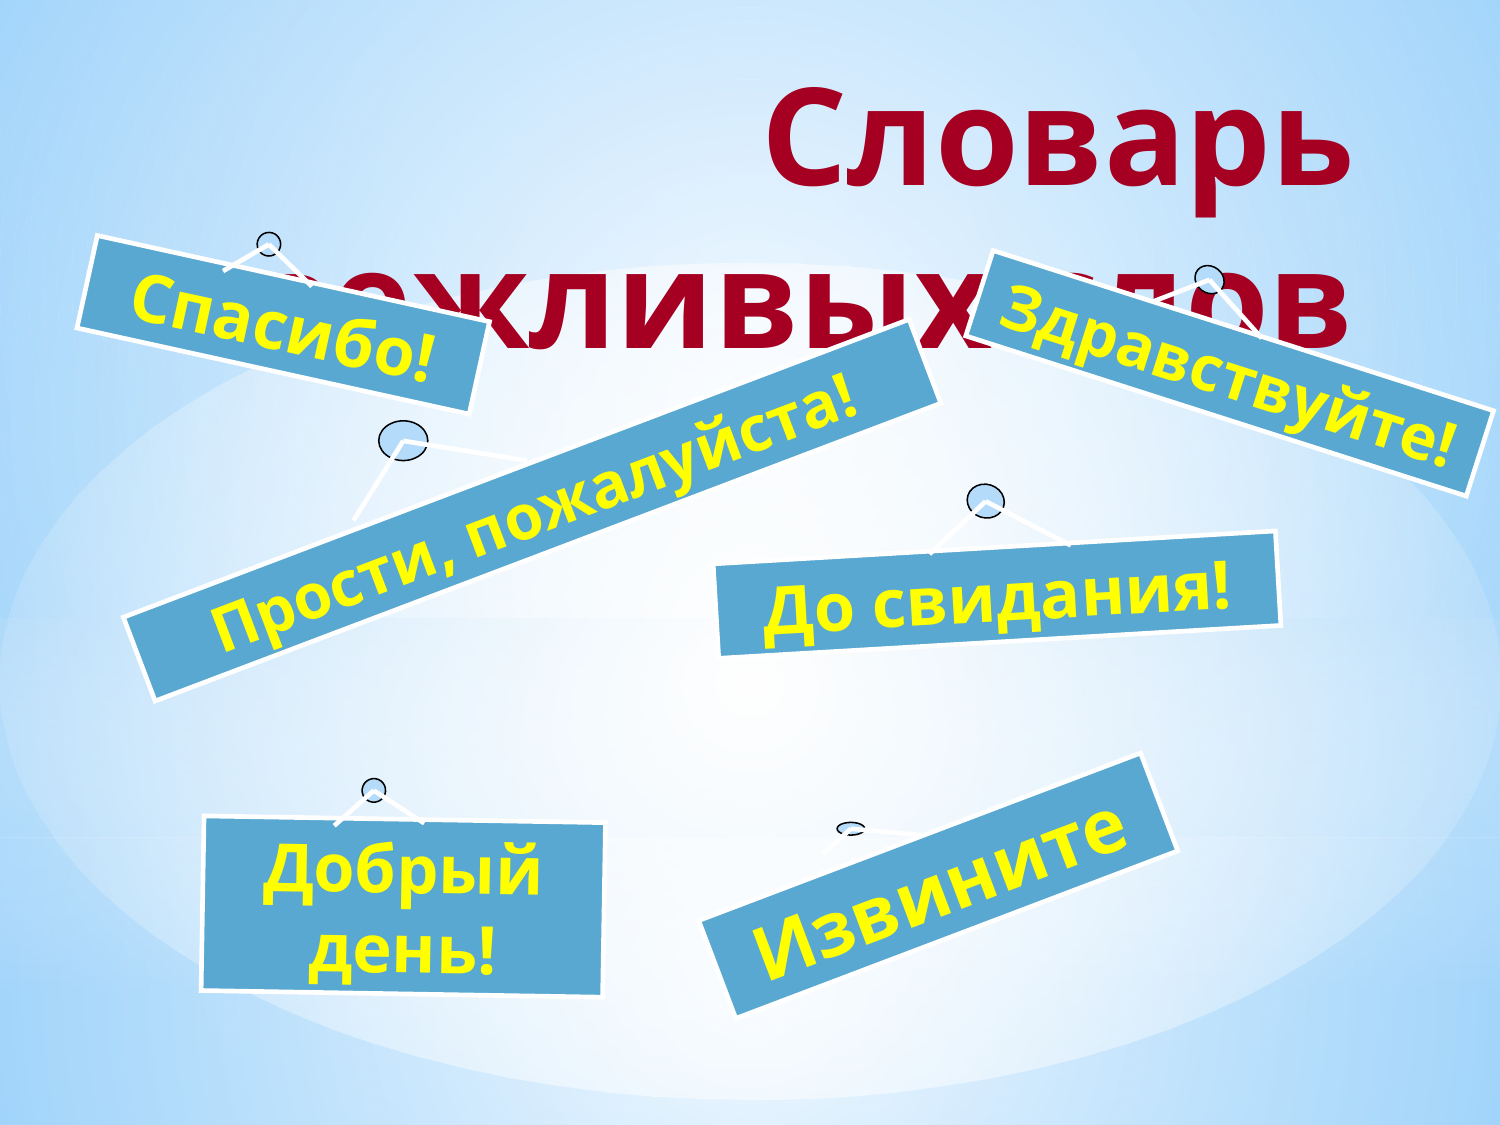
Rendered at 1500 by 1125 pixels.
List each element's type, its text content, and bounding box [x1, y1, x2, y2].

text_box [88, 255, 491, 380]
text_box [206, 798, 609, 1000]
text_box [715, 491, 1280, 648]
title Словарь вежливых слов [135, 42, 1371, 231]
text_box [975, 302, 1500, 423]
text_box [111, 420, 953, 557]
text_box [702, 822, 1176, 944]
